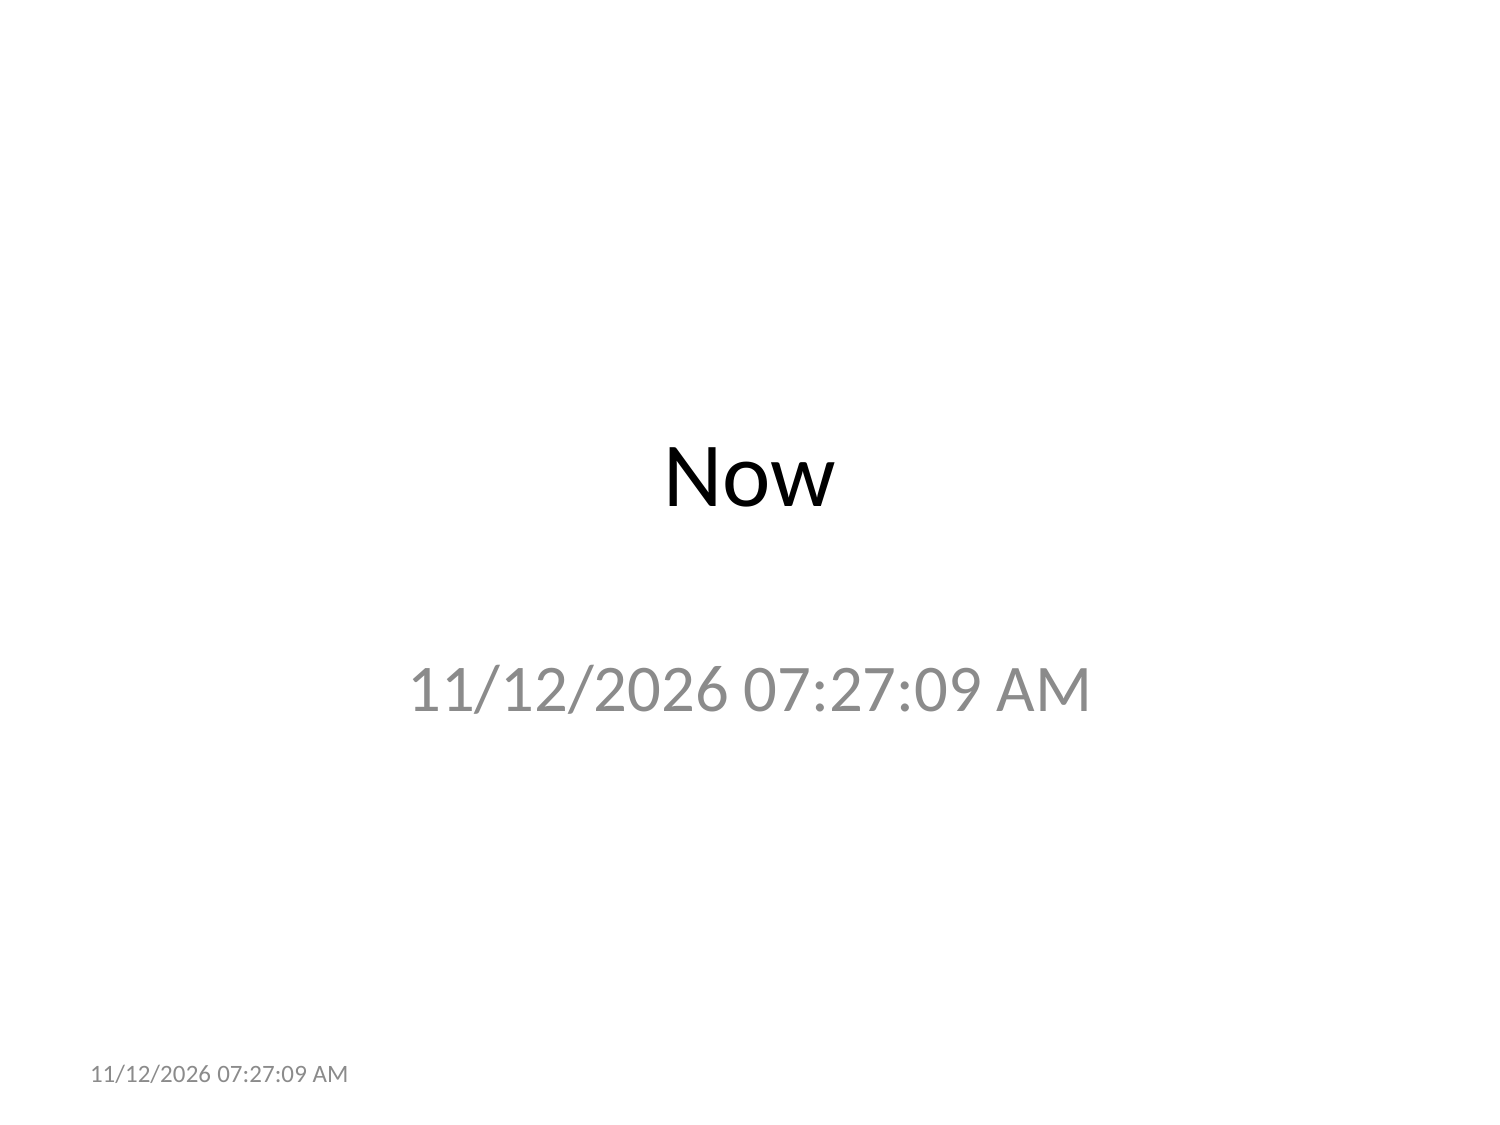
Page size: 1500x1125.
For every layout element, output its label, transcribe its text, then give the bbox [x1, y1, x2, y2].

subtitle 2011-12-19 10:20:04 AM [225, 637, 1275, 925]
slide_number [75, 1042, 425, 1103]
title Now [112, 349, 1388, 591]
